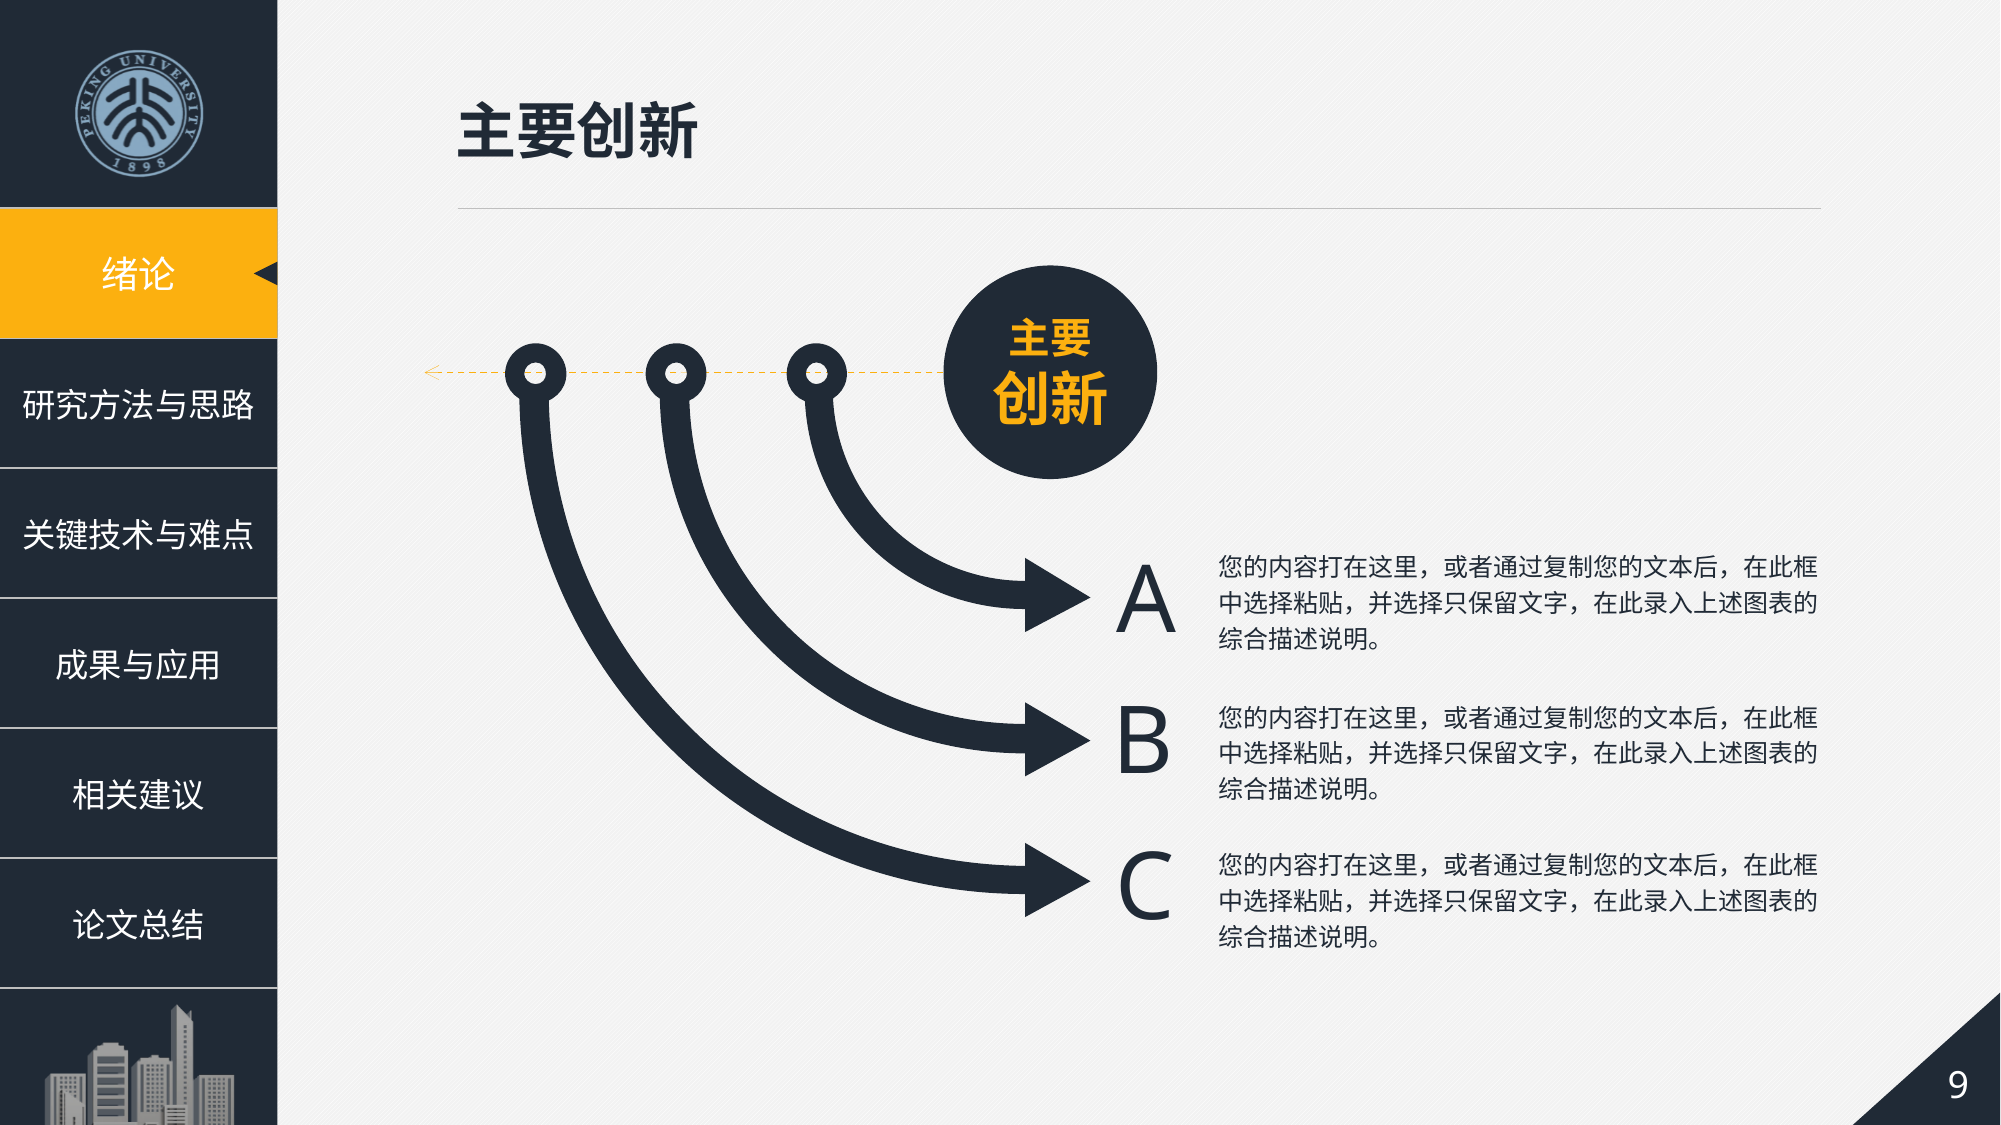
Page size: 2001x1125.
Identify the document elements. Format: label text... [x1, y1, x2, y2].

picture [16, 1004, 260, 1125]
text_box [659, 389, 1091, 777]
text_box 您的内容打在这里，或者通过复制您的文本后，在此框中选择粘贴，并选择只保留文字，在此录入上述图表的综合描述说明。 [1206, 837, 1843, 958]
text_box [804, 389, 1091, 633]
text_box A [1103, 532, 1189, 657]
text_box [519, 389, 1091, 918]
text_box [645, 343, 707, 401]
text_box 您的内容打在这里，或者通过复制您的文本后，在此框中选择粘贴，并选择只保留文字，在此录入上述图表的综合描述说明。 [1206, 539, 1843, 660]
text_box B [1099, 673, 1186, 799]
text_box C [1102, 819, 1187, 945]
text_box [424, 365, 443, 380]
text_box 主要创新 [439, 84, 715, 173]
text_box [786, 343, 847, 401]
text_box 主要 创新 [943, 265, 1158, 480]
text_box [505, 343, 567, 401]
text_box 您的内容打在这里，或者通过复制您的文本后，在此框中选择粘贴，并选择只保留文字，在此录入上述图表的综合描述说明。 [1206, 689, 1843, 810]
